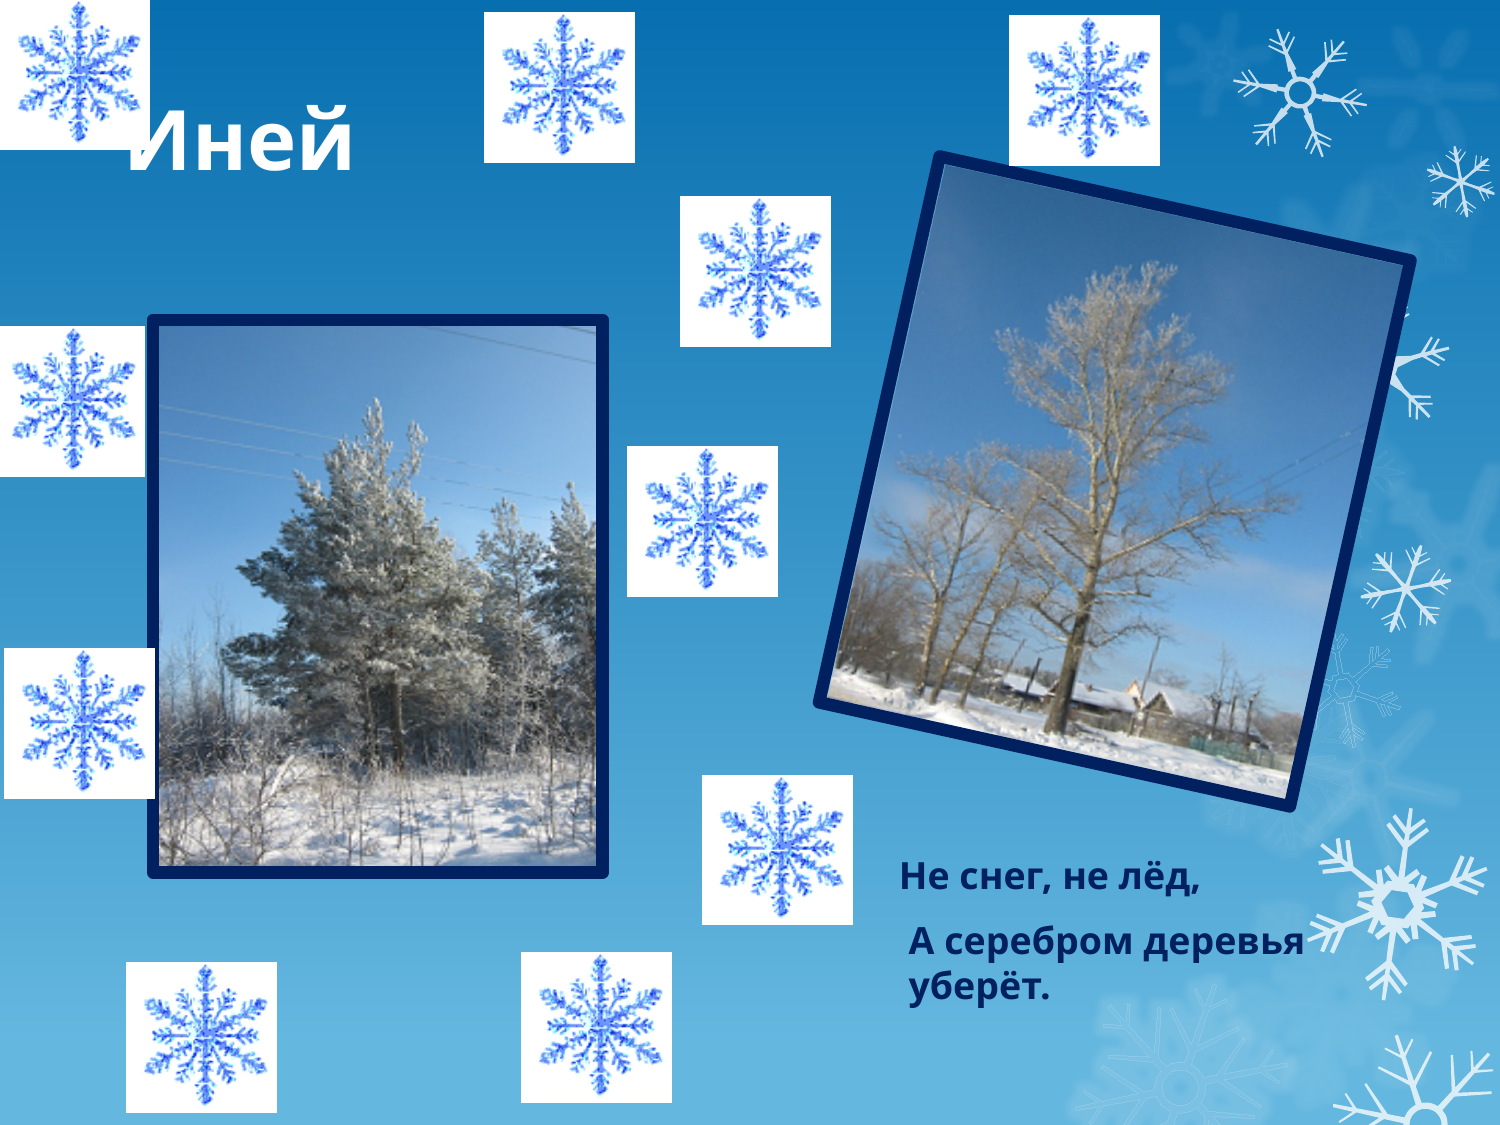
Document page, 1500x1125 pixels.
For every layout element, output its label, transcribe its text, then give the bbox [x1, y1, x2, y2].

list Не снег, не лёд, А серебром деревья уберёт. [883, 433, 1393, 1035]
picture [158, 325, 597, 867]
picture [1009, 14, 1161, 166]
picture [0, 0, 151, 151]
picture [627, 445, 779, 597]
picture [125, 961, 277, 1113]
title Иней [108, 34, 1003, 240]
picture [520, 951, 672, 1103]
picture [828, 165, 1402, 798]
picture [0, 325, 145, 477]
picture [680, 195, 832, 347]
picture [484, 12, 636, 164]
picture [702, 774, 854, 926]
picture [3, 648, 155, 800]
